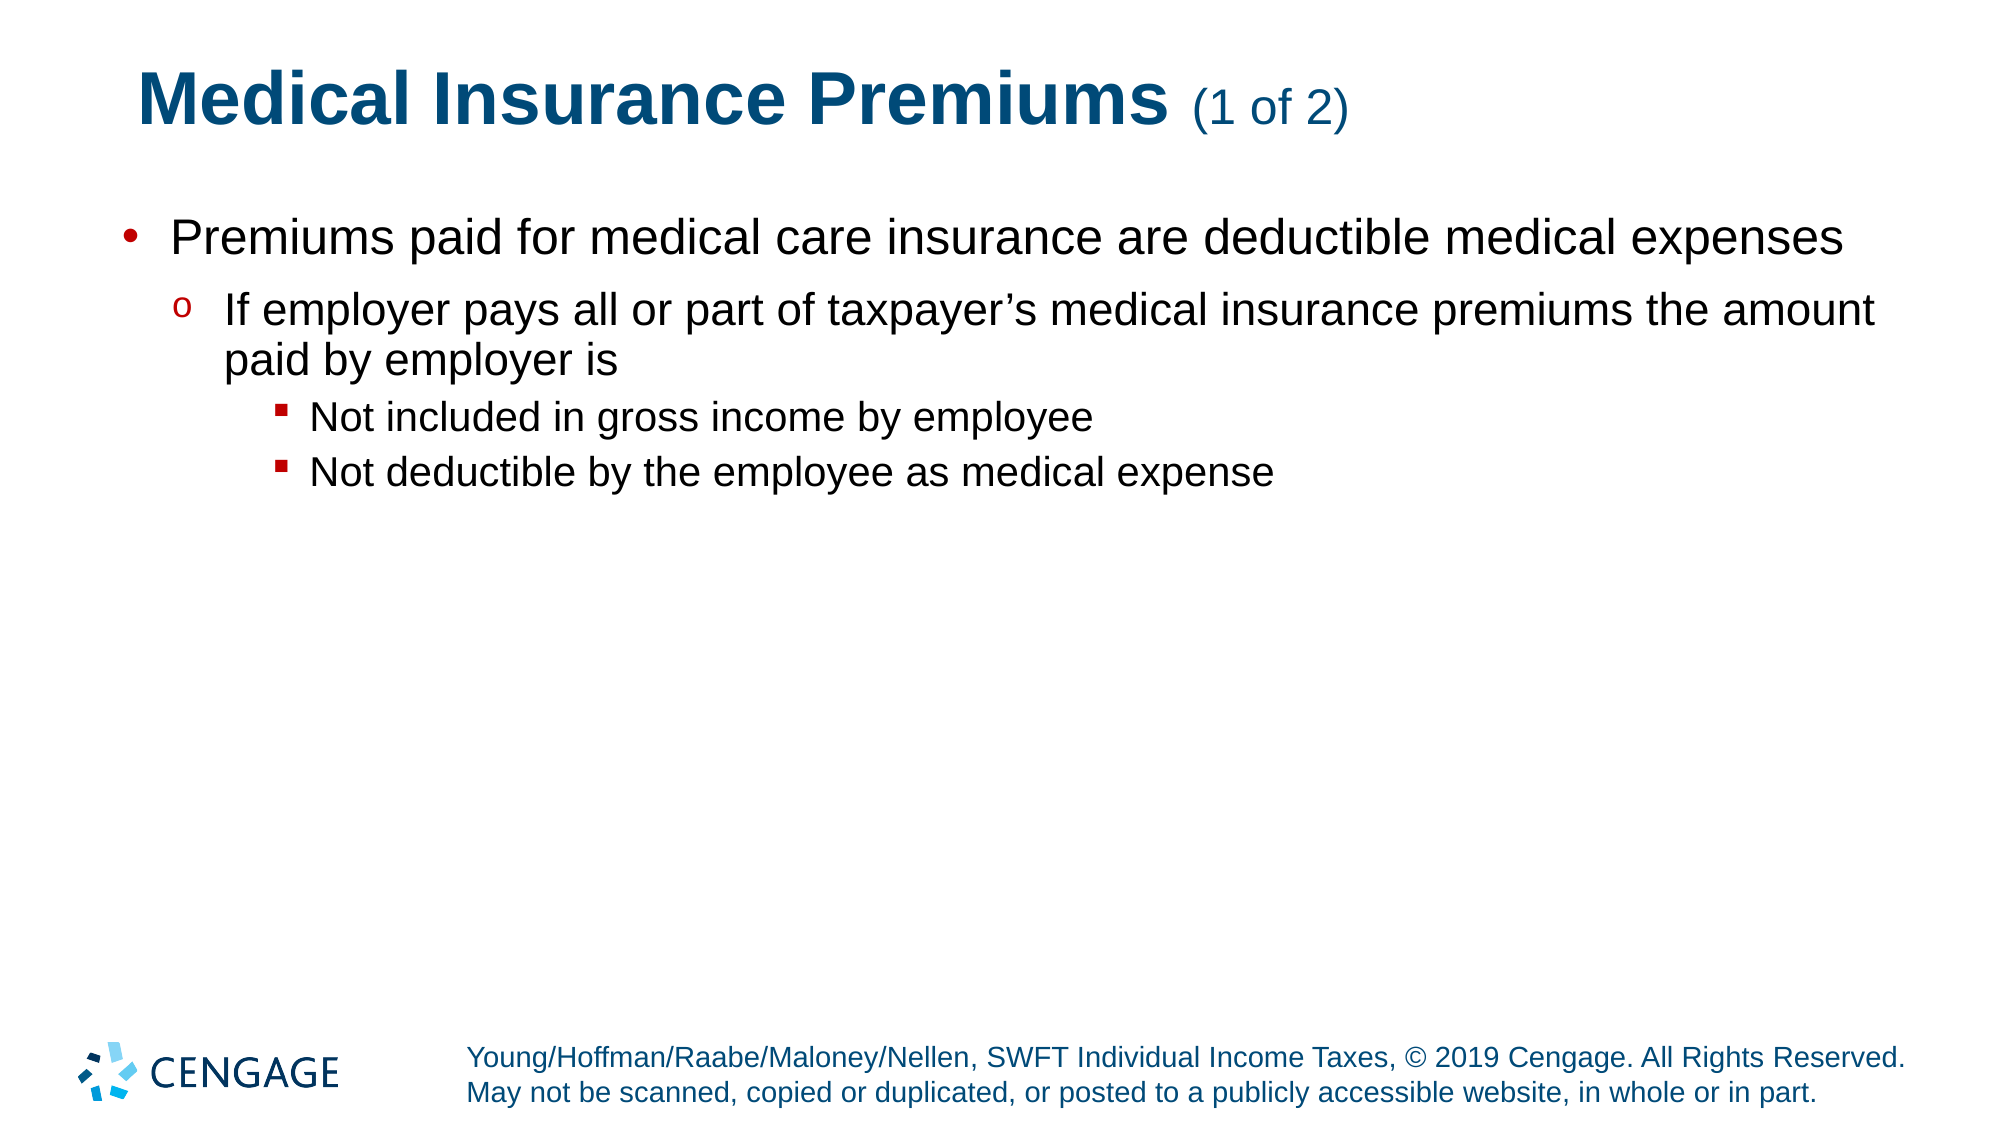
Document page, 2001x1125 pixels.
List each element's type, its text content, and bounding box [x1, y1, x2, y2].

title Medical Insurance Premiums (1 of 2) [137, 59, 1863, 171]
picture [78, 1042, 338, 1101]
list Premiums paid for medical care insurance are deductible medical expenses If employer pays all or part of taxpayer’s medical insurance premiums the amount paid by employer is Not included in gross income by employee Not deductible by the employee as medical expense [121, 211, 1880, 516]
